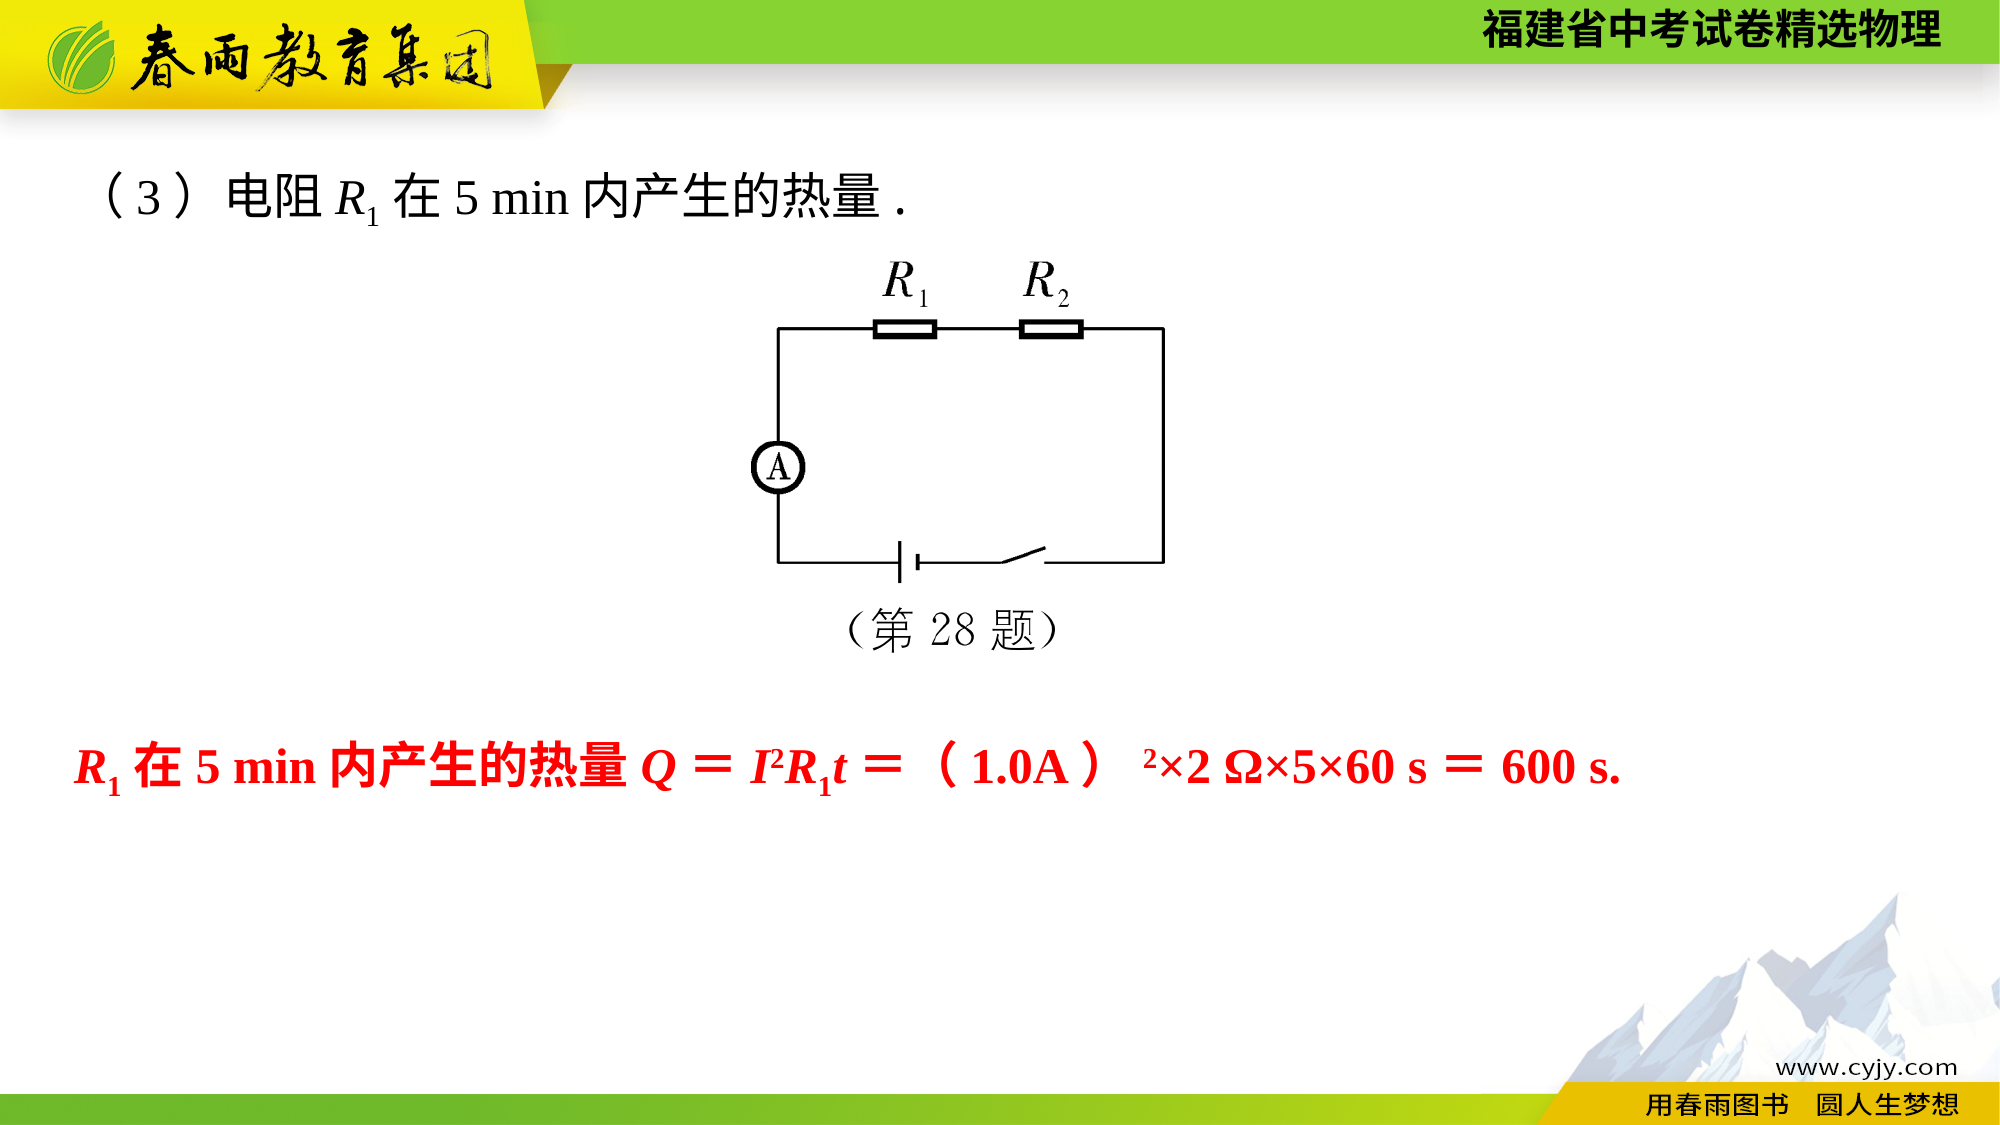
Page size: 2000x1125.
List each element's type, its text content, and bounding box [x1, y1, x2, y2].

list （3）电阻R1在5 min内产生的热量. [59, 122, 1944, 229]
text_box R1在5 min内产生的热量Q＝I2R1t＝（1.0A）2×2 Ω×5×60 s＝600 s. [59, 692, 1874, 810]
picture [0, 0, 2000, 1125]
